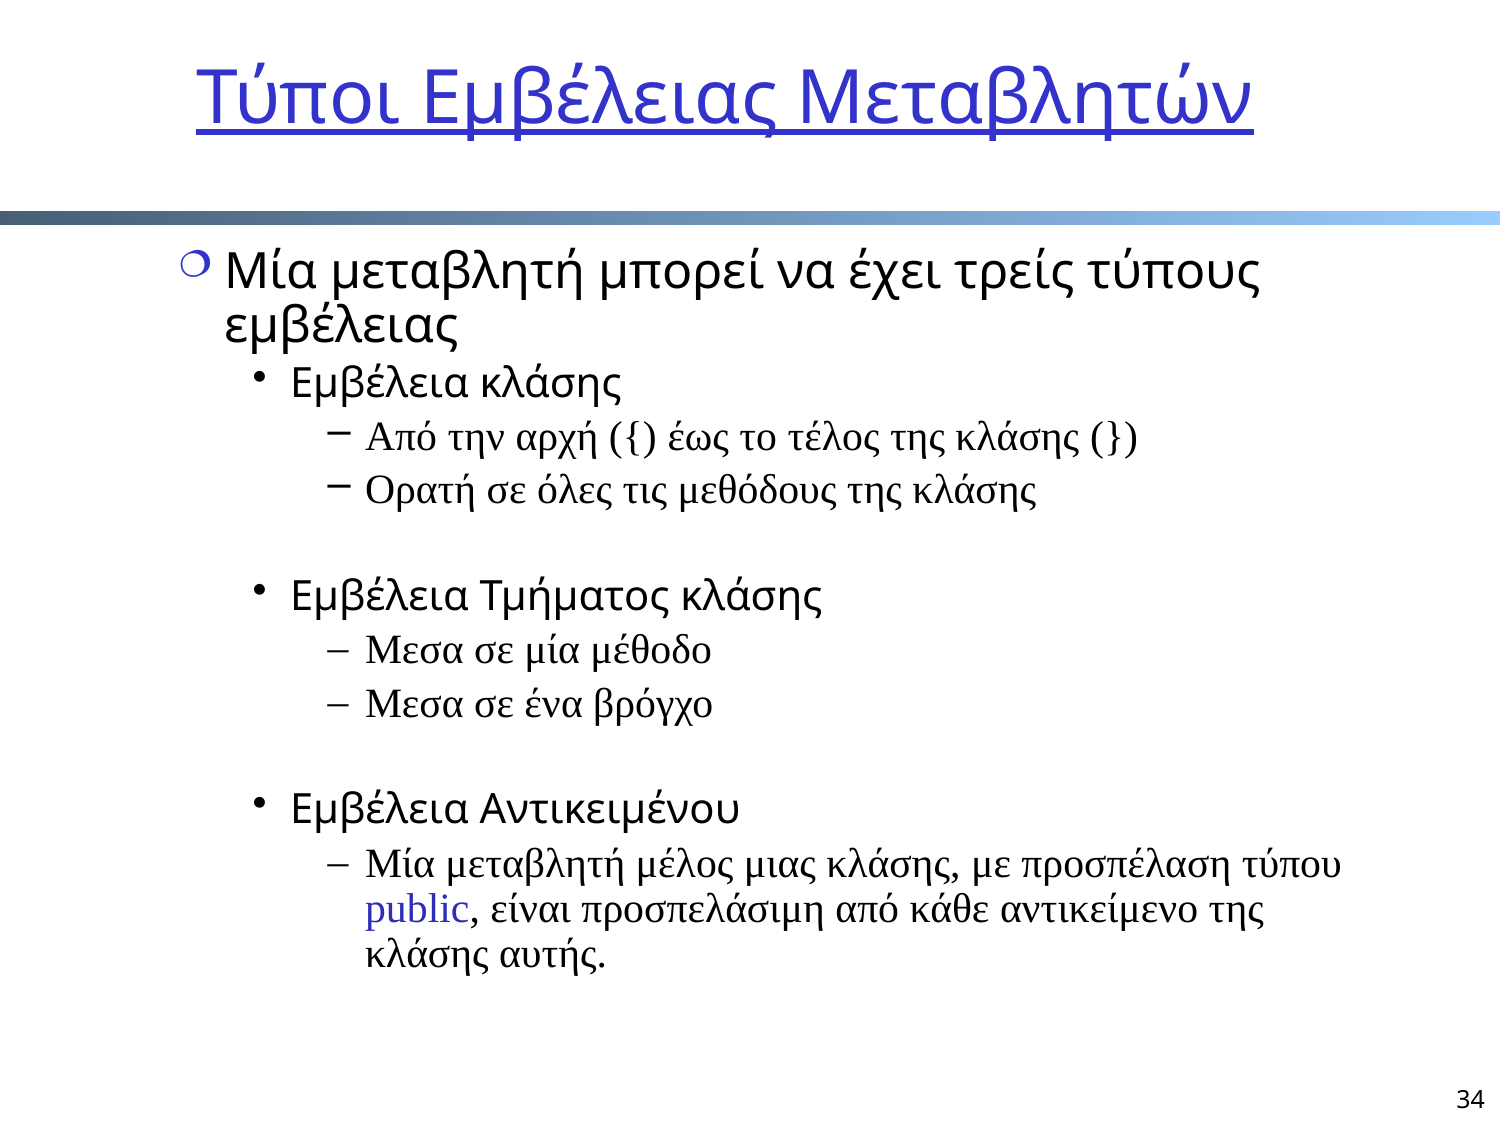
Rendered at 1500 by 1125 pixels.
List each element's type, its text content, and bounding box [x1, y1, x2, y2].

text_box Μία μεταβλητή μπορεί να έχει τρείς τύπους εμβέλειας Εμβέλεια κλάσης Από την αρχή ({) έως το τέλος της κλάσης (}) Ορατή σε όλες τις μεθόδους της κλάσης Εμβέλεια Τμήματος κλάσης Μεσα σε μία μέθοδο Μεσα σε ένα βρόγχο Εμβέλεια Αντικειμένου Μία μεταβλητή μέλος μιας κλάσης, με προσπέλαση τύπου public, είναι προσπελάσιμη από κάθε αντικείμενο της κλάσης αυτής. [87, 237, 1363, 1063]
slide_number 34 [1150, 1049, 1500, 1125]
title Τύποι Εμβέλειας Μεταβλητών [87, 0, 1363, 188]
